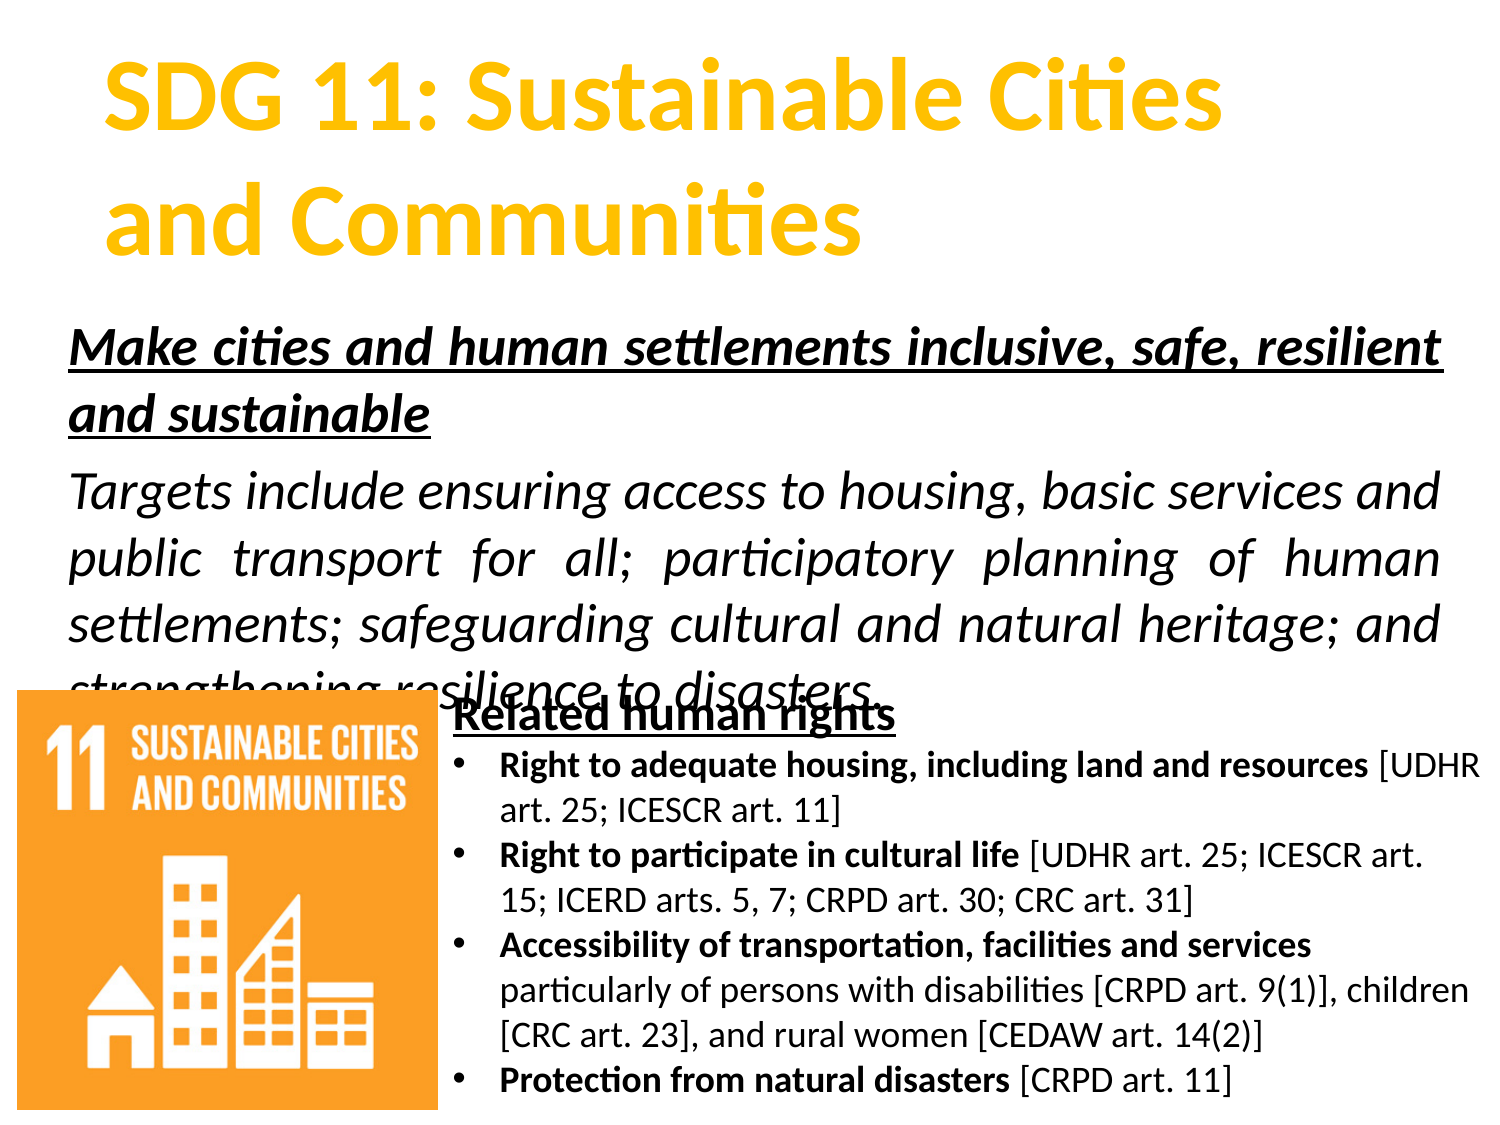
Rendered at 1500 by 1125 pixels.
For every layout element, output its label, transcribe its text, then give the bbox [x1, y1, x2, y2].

title SDG 11: Sustainable Cities and Communities [88, 30, 1424, 273]
text_box Related human rights Right to adequate housing, including land and resources [UDHR art. 25; ICESCR art. 11] Right to participate in cultural life [UDHR art. 25; ICESCR art. 15; ICERD arts. 5, 7; CRPD art. 30; CRC art. 31] Accessibility of transportation, facilities and services particularly of persons with disabilities [CRPD art. 9(1)], children [CRC art. 23], and rural women [CEDAW art. 14(2)] Protection from natural disasters [CRPD art. 11] [438, 672, 1496, 1108]
picture [17, 690, 439, 1110]
subtitle Make cities and human settlements inclusive, safe, resilient and sustainable Targets include ensuring access to housing, basic services and public transport for all; participatory planning of human settlements; safeguarding cultural and natural heritage; and strengthening resilience to disasters. [53, 302, 1459, 689]
